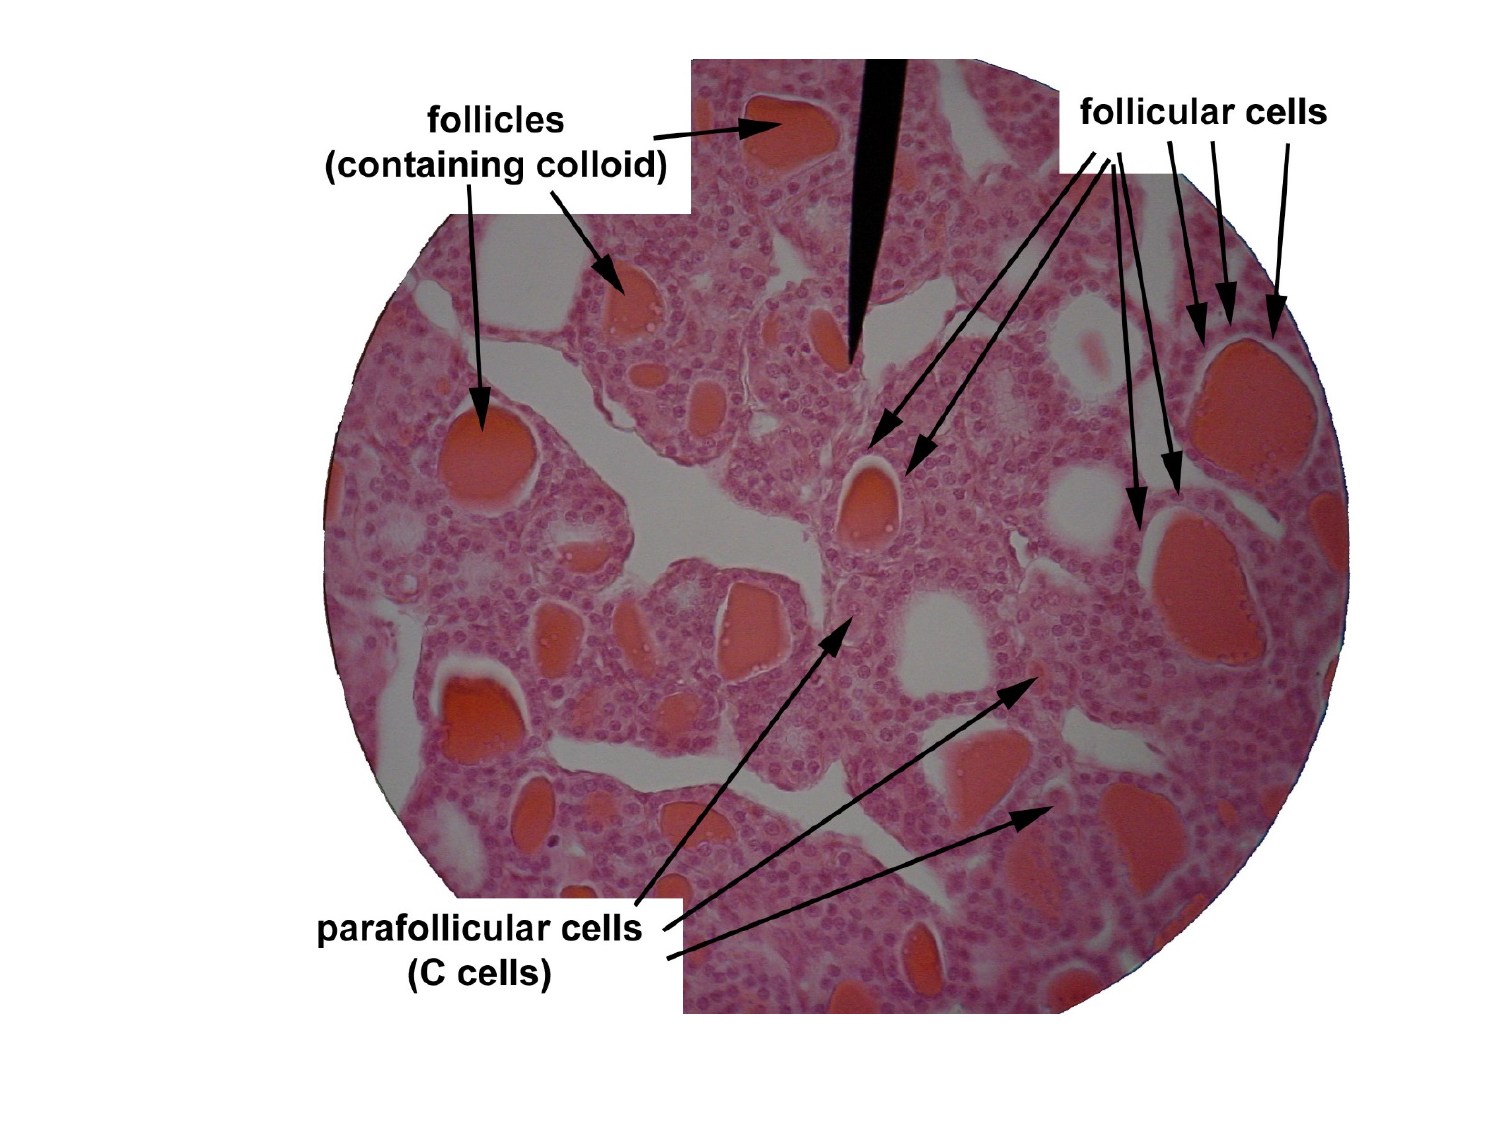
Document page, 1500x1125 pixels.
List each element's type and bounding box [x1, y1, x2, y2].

list [303, 59, 1360, 1014]
